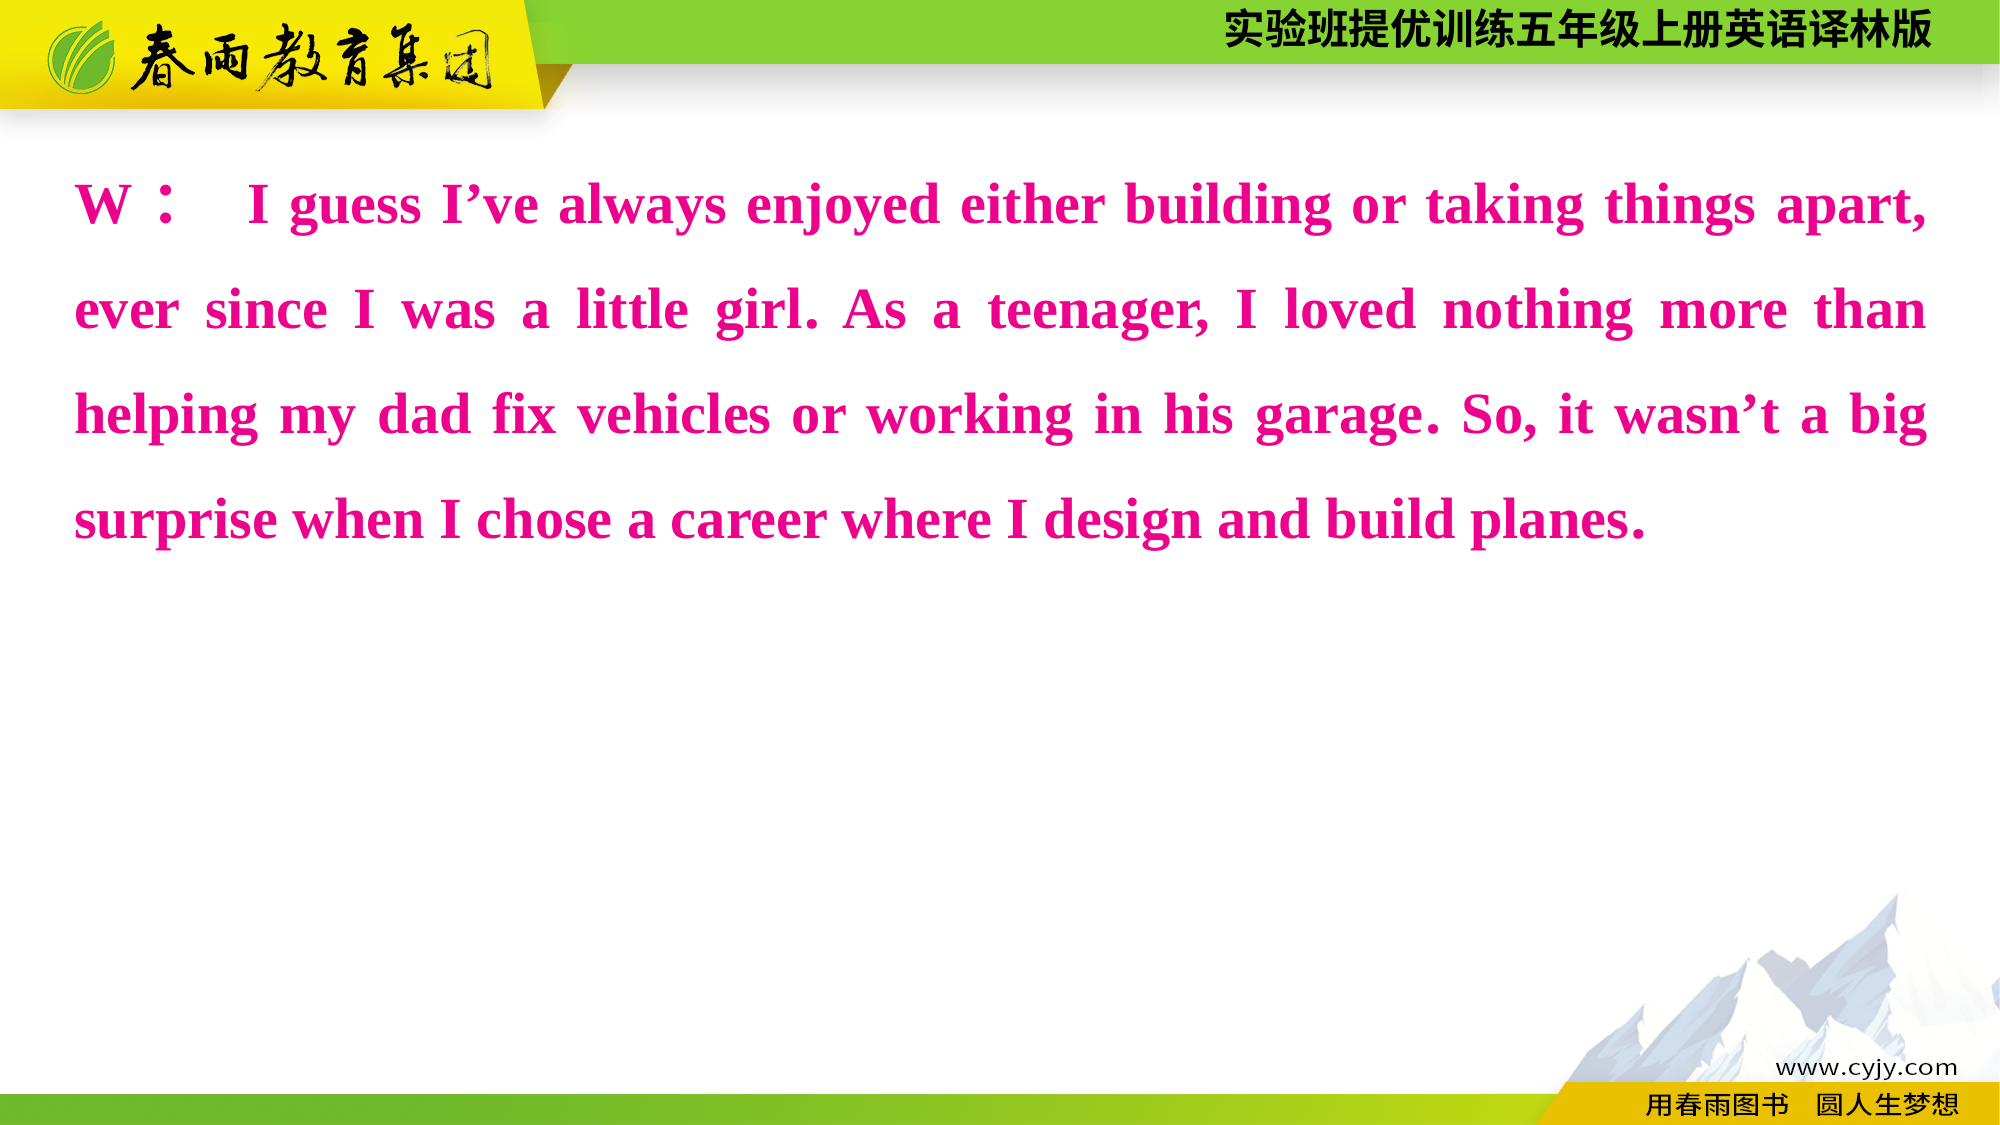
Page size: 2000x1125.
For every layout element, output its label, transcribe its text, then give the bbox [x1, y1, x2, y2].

list W： I guess I’ve always enjoyed either building or taking things apart, ever since I was a little girl. As a teenager, I loved nothing more than helping my dad fix vehicles or working in his garage. So, it wasn’t a big surprise when I chose a career where I design and build planes. [59, 122, 1944, 549]
picture [0, 0, 2000, 1125]
